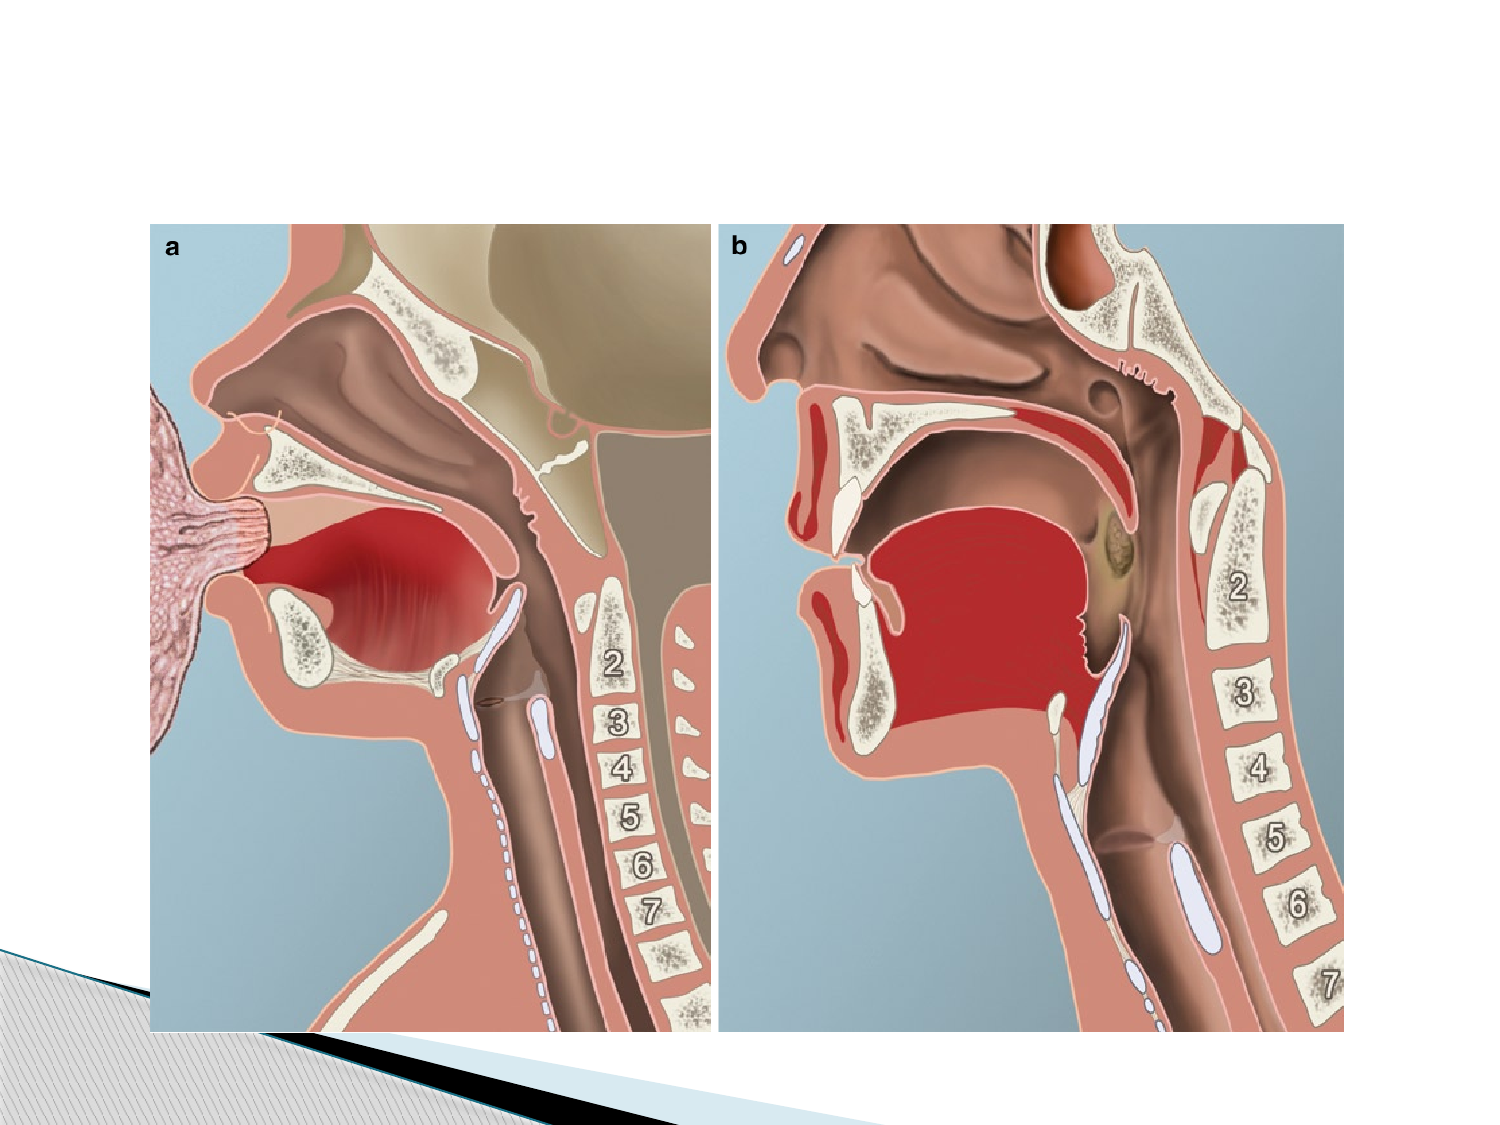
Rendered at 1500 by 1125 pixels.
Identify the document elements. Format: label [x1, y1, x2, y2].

picture [149, 224, 1344, 1033]
